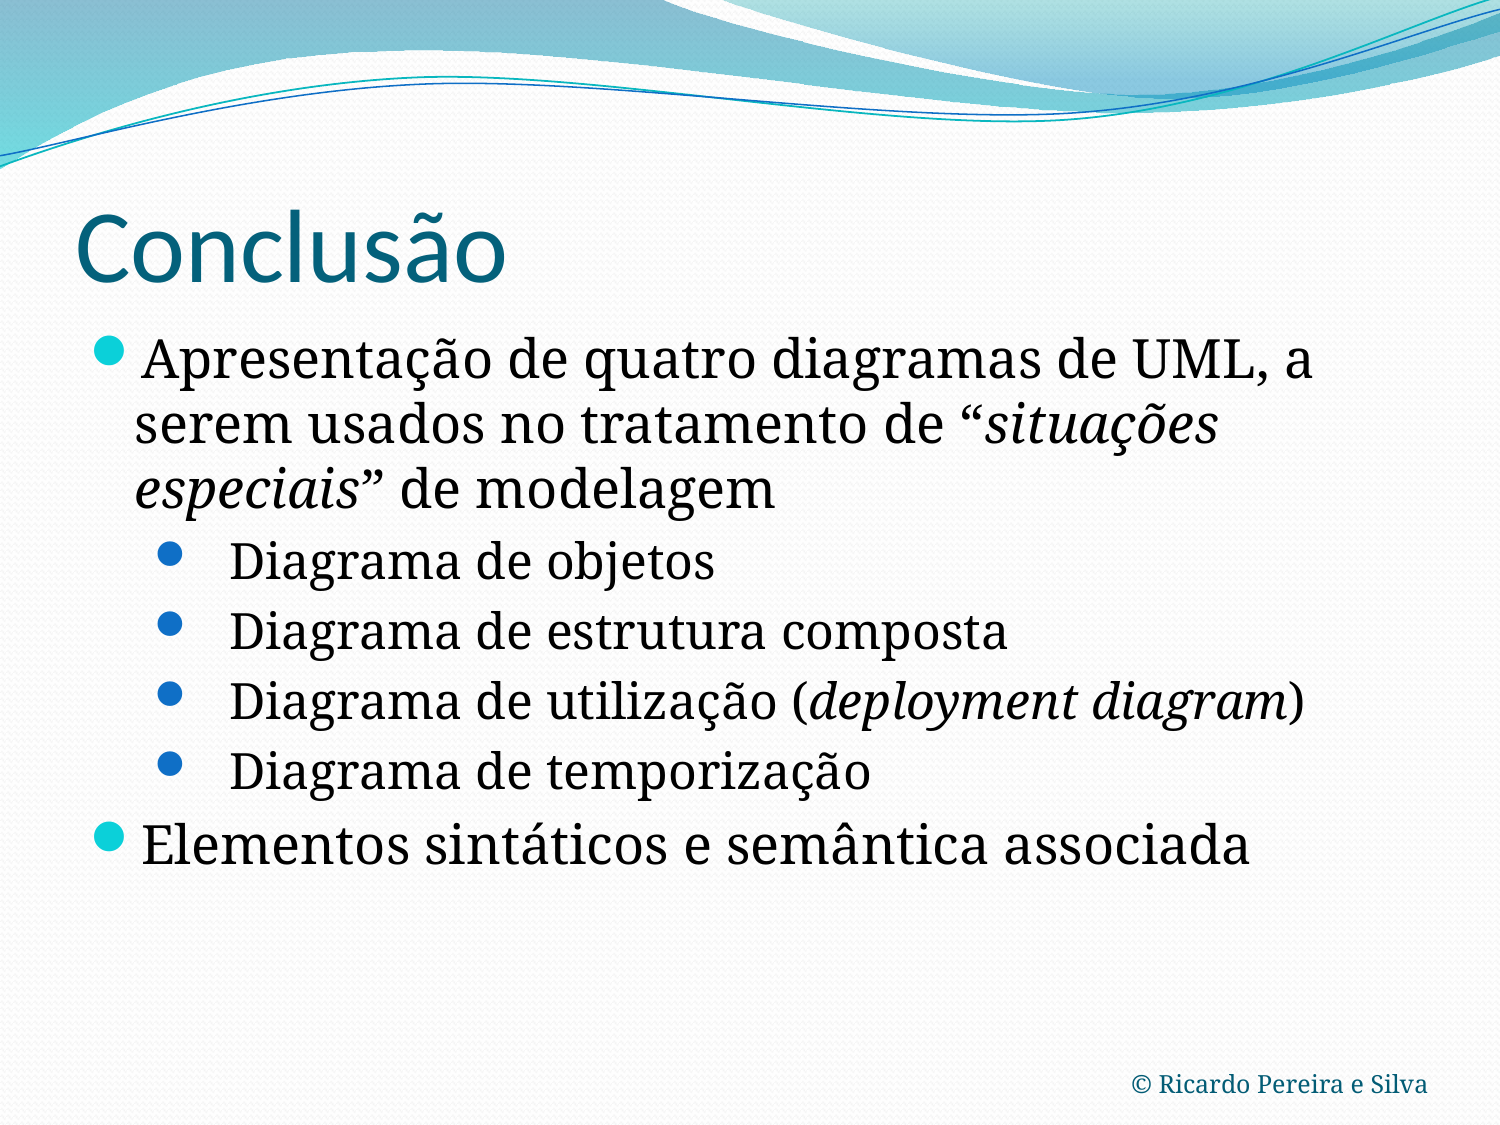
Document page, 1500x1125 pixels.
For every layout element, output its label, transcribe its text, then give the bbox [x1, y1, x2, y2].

title Conclusão [75, 115, 1425, 303]
footer © Ricardo Pereira e Silva [1101, 1042, 1429, 1103]
list Apresentação de quatro diagramas de UML, a serem usados no tratamento de “situações especiais” de modelagem Diagrama de objetos Diagrama de estrutura composta Diagrama de utilização (deployment diagram) Diagrama de temporização Elementos sintáticos e semântica associada [75, 317, 1425, 1038]
